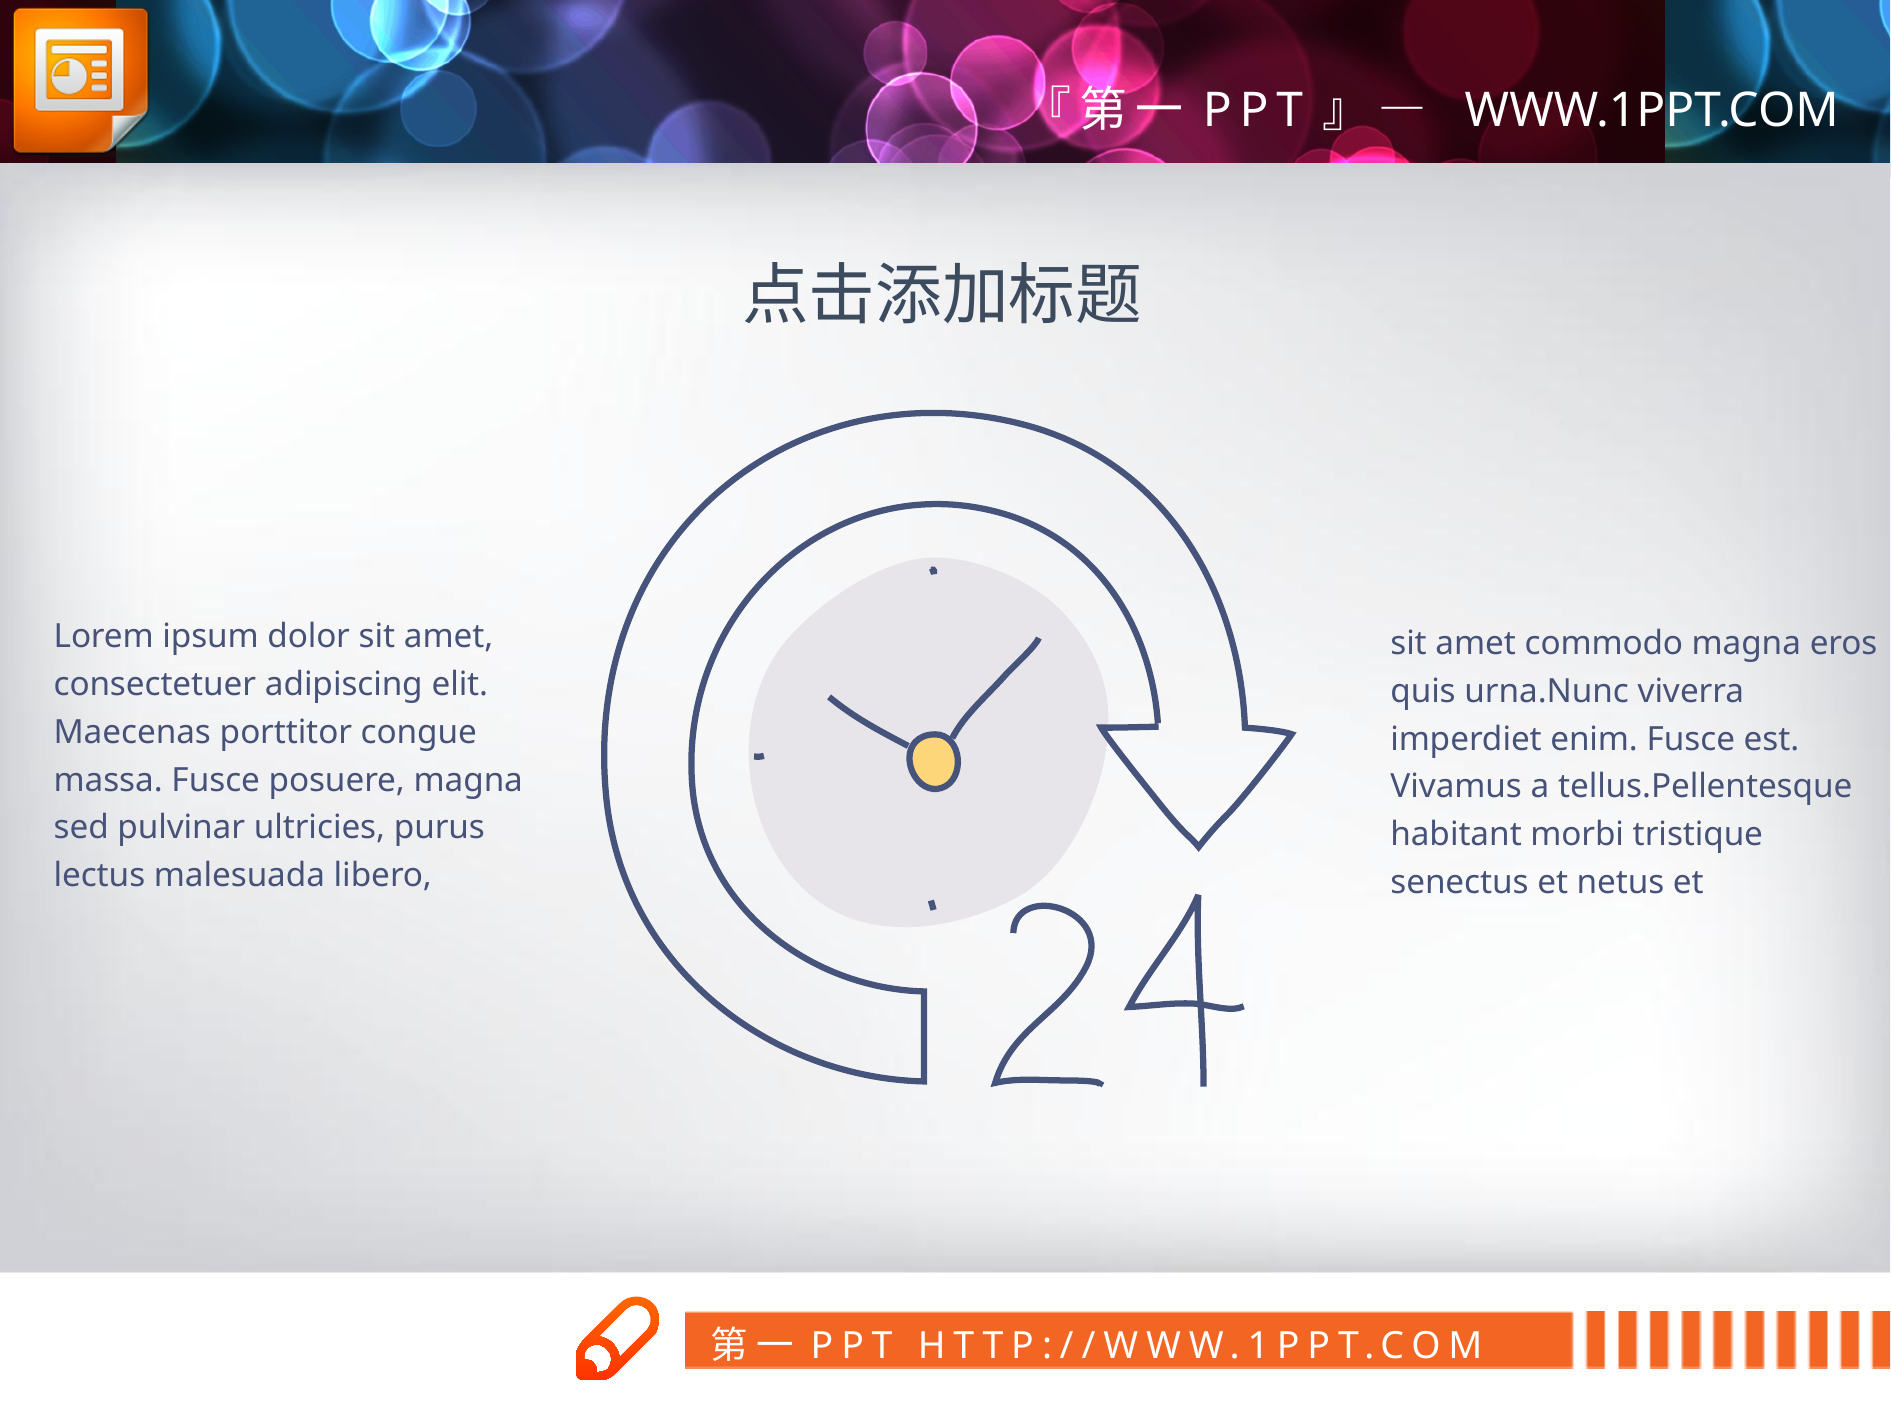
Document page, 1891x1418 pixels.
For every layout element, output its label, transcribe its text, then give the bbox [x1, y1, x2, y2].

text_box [748, 557, 1109, 928]
text_box 点击添加标题 [727, 244, 1158, 340]
text_box [604, 412, 1292, 1082]
text_box sit amet commodo magna eros quis urna.Nunc viverra imperdiet enim. Fusce est. Vivamus a tellus.Pellentesque habitant morbi tristique senectus et netus et [1384, 606, 1891, 907]
text_box Lorem ipsum dolor sit amet, consectetuer adipiscing elit. Maecenas porttitor congue massa. Fusce posuere, magna sed pulvinar ultricies, purus lectus malesuada libero, [47, 599, 554, 900]
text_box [994, 894, 1244, 1087]
picture [685, 1311, 1891, 1369]
picture [0, 0, 1891, 1275]
